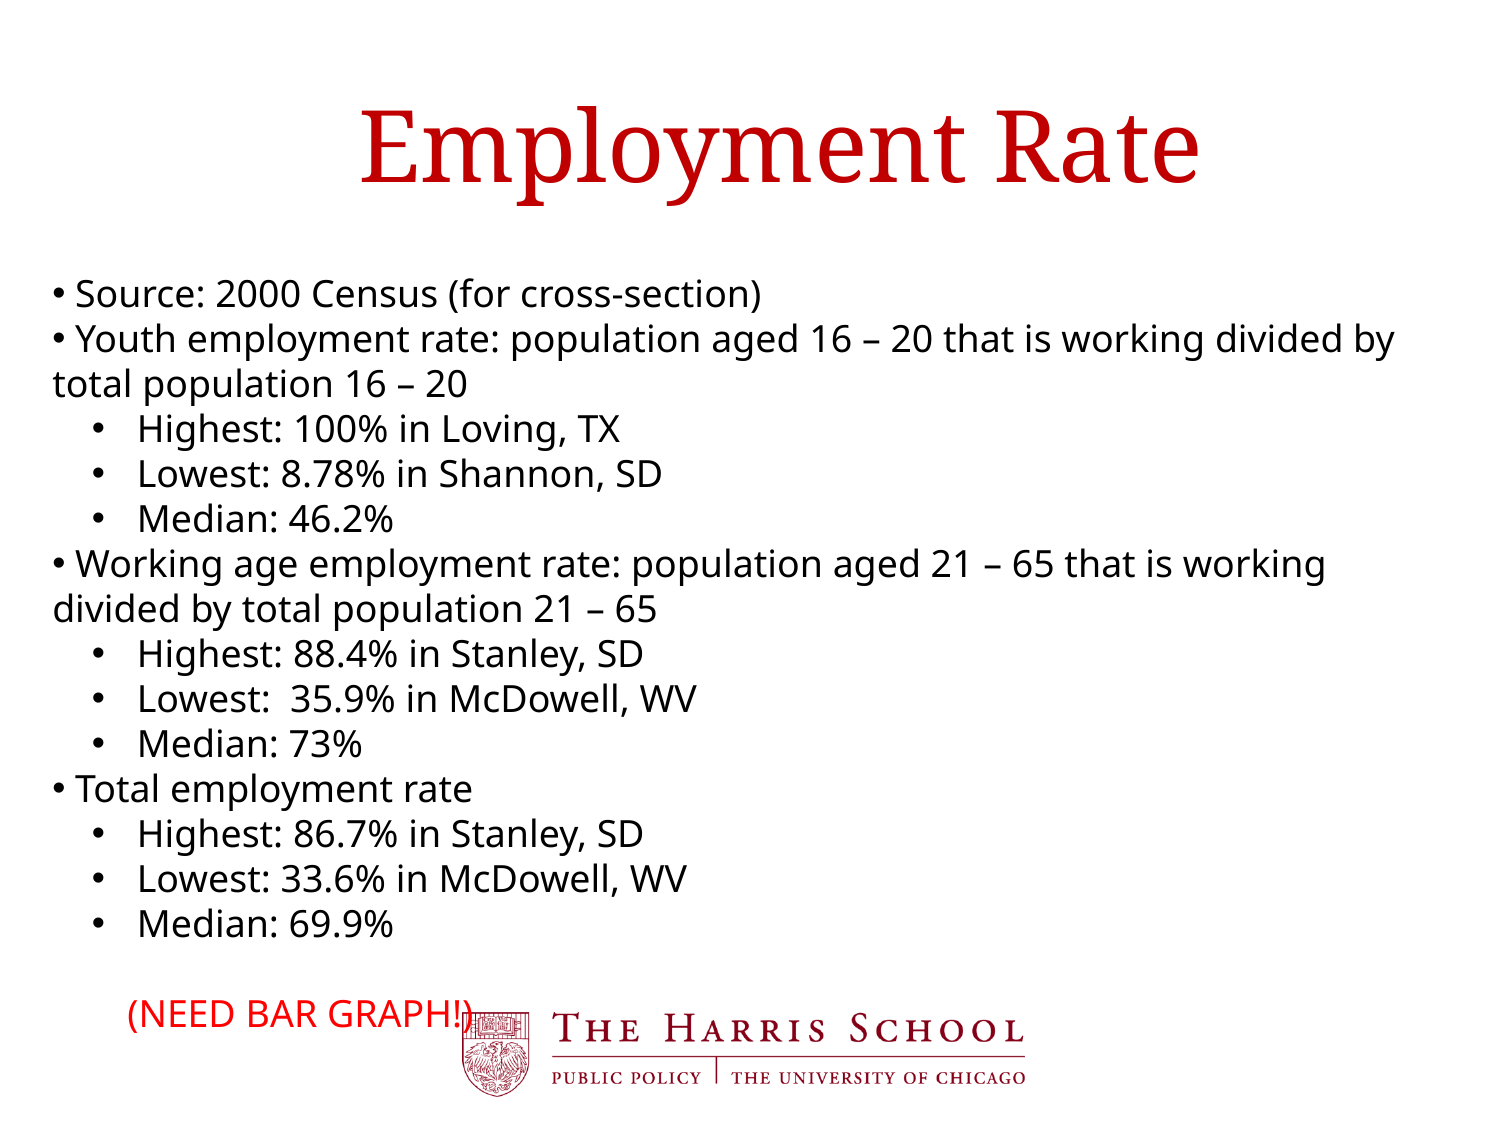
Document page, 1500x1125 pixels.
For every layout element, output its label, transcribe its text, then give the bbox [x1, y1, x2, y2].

picture [462, 1012, 1026, 1097]
text_box Employment Rate [112, 75, 1450, 210]
text_box Source: 2000 Census (for cross-section) Youth employment rate: population aged 16 – 20 that is working divided by total population 16 – 20 Highest: 100% in Loving, TX Lowest: 8.78% in Shannon, SD Median: 46.2% Working age employment rate: population aged 21 – 65 that is working divided by total population 21 – 65 Highest: 88.4% in Stanley, SD Lowest: 35.9% in McDowell, WV Median: 73% Total employment rate Highest: 86.7% in Stanley, SD Lowest: 33.6% in McDowell, WV Median: 69.9% (NEED BAR GRAPH!) [37, 262, 1450, 1043]
